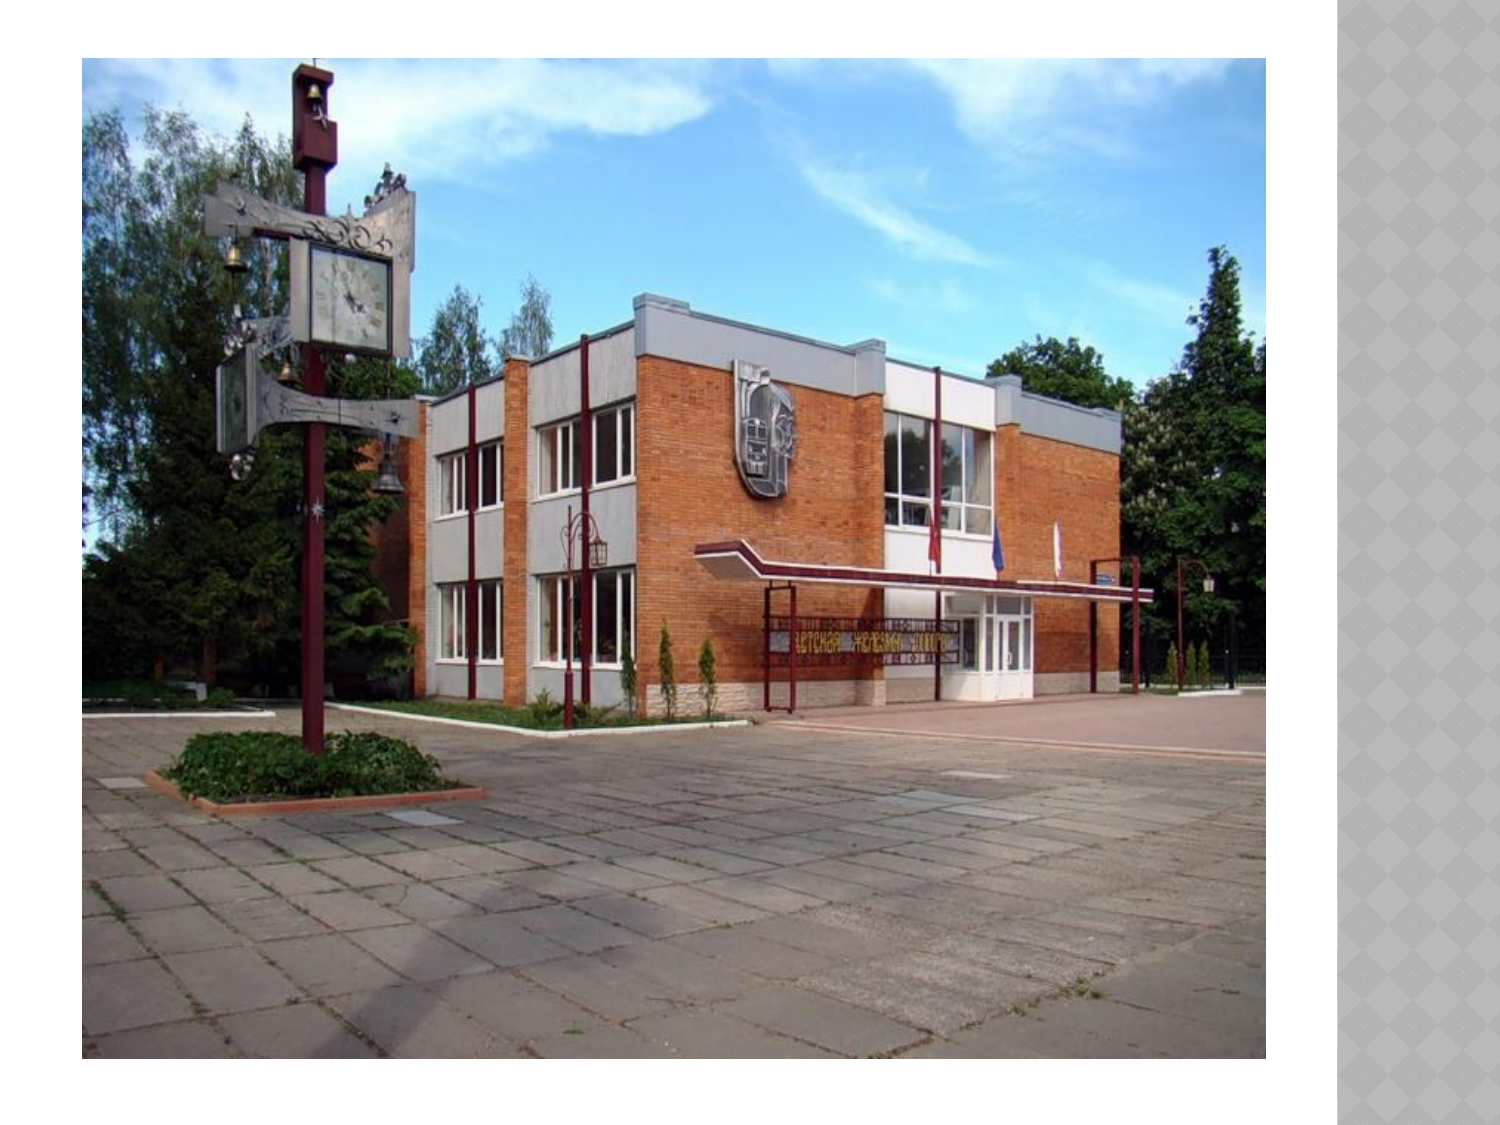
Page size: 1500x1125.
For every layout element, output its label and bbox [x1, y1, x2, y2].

list [81, 58, 1266, 1060]
